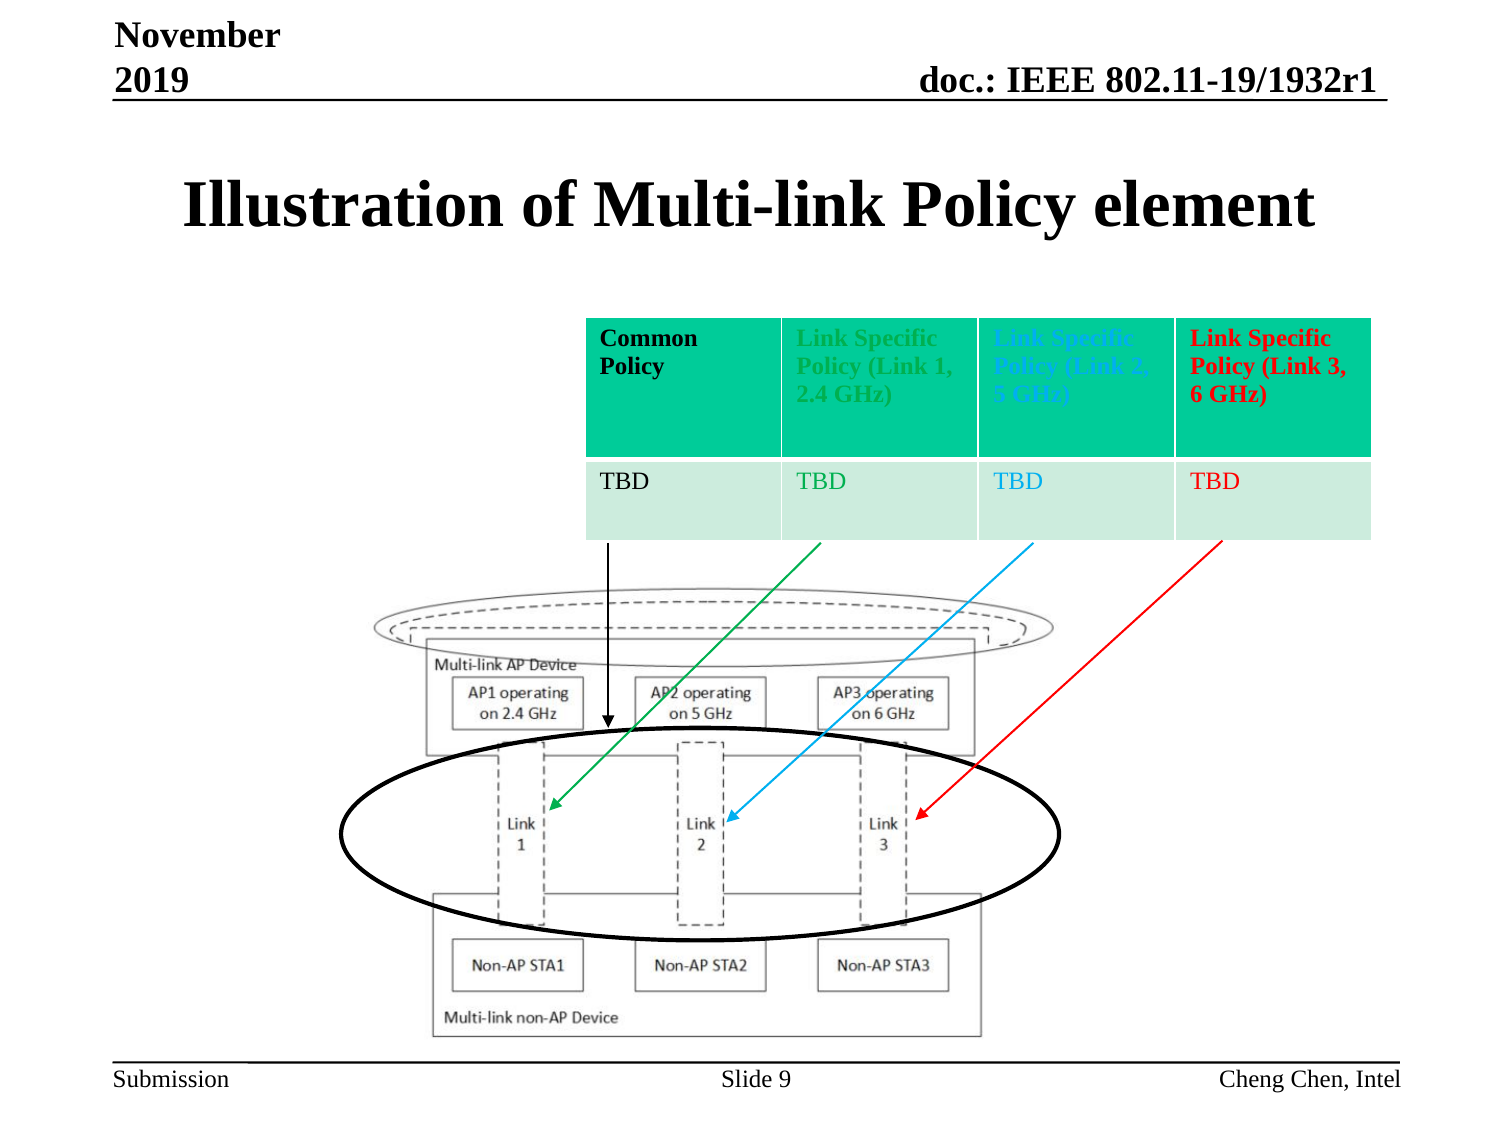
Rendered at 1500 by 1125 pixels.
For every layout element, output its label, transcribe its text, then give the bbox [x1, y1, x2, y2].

title Illustration of Multi-link Policy element [112, 112, 1388, 288]
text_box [548, 542, 725, 811]
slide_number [114, 54, 309, 101]
table_header Link Specific Policy (Link 2, 5 GHz) [979, 318, 1174, 457]
text_box [341, 800, 360, 869]
table_header Link Specific Policy (Link 1, 2.4 GHz) [782, 318, 977, 457]
table_cell TBD [979, 462, 1174, 539]
table_cell TBD [782, 462, 977, 540]
table_header Common Policy [586, 318, 781, 457]
picture [366, 571, 1060, 1058]
footer Cheng Chen, Intel [1186, 1061, 1402, 1093]
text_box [726, 542, 912, 823]
table_cell TBD [586, 462, 781, 540]
table_cell TBD [1176, 462, 1371, 540]
slide_number Slide 9 [712, 1066, 800, 1093]
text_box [915, 540, 1223, 821]
table_header Link Specific Policy (Link 3, 6 GHz) [1176, 318, 1371, 457]
